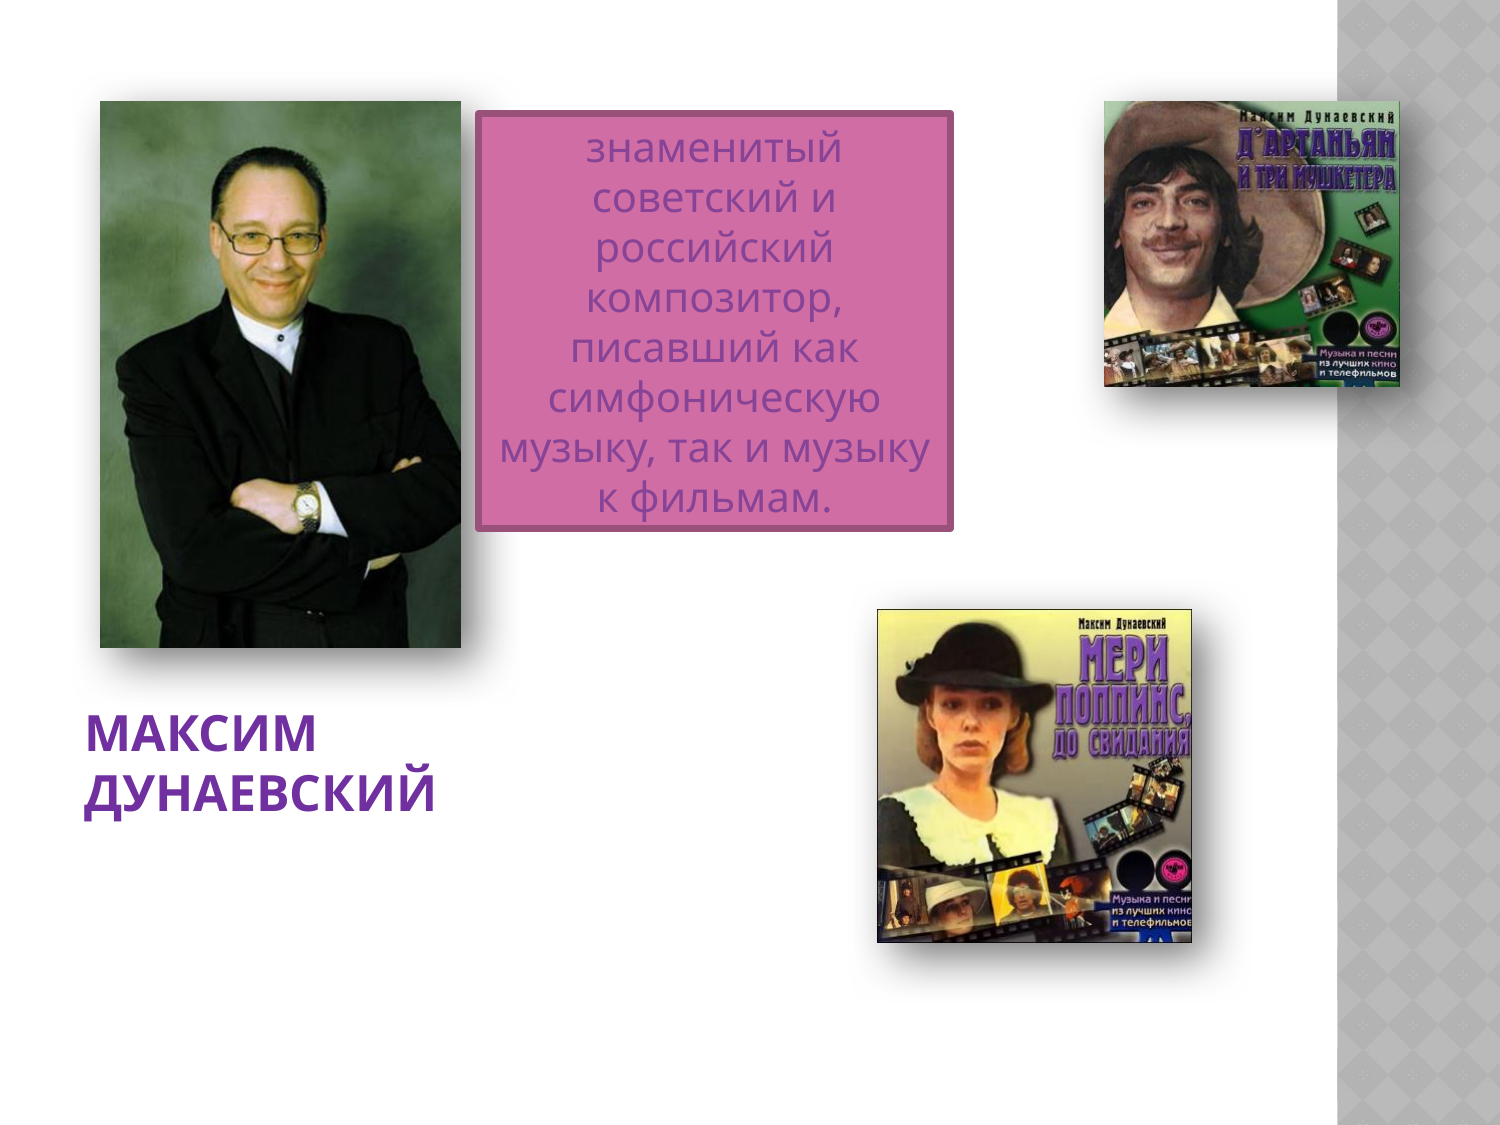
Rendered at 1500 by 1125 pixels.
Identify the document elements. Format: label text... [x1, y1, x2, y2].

title Максим Дунаевский [76, 668, 479, 822]
text_box знаменитый советский и российский композитор, писавший как симфоническую музыку, так и музыку к фильмам. [475, 110, 954, 532]
picture [1104, 101, 1401, 388]
picture [877, 609, 1193, 944]
picture [99, 101, 462, 649]
